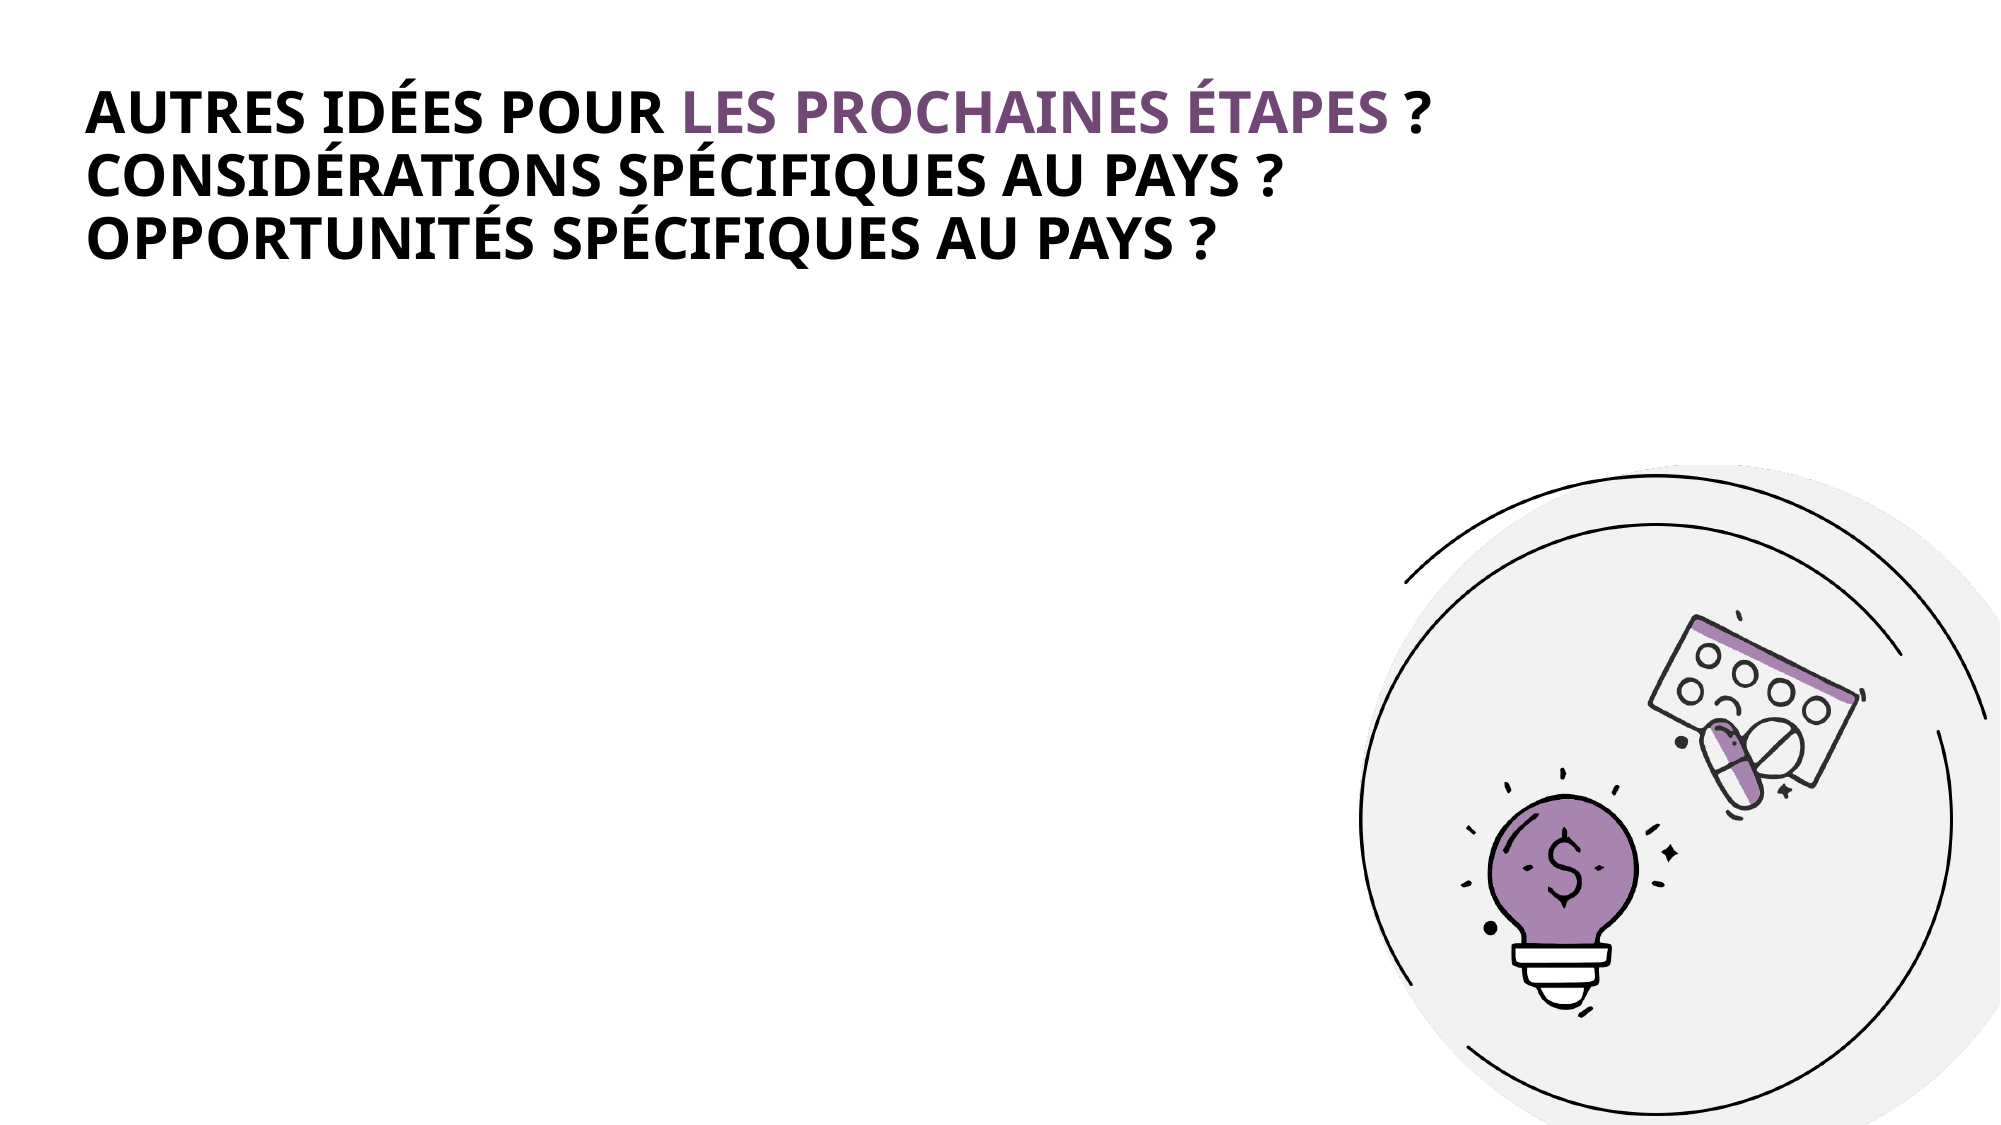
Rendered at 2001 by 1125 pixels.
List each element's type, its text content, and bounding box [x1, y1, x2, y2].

text_box AUTRES IDÉES POUR LES PROCHAINES ÉTAPES ? CONSIDÉRATIONS SPÉCIFIQUES AU PAYS ? OPPORTUNITÉS SPÉCIFIQUES AU PAYS ? [70, 76, 1803, 195]
picture [1359, 464, 2000, 1125]
